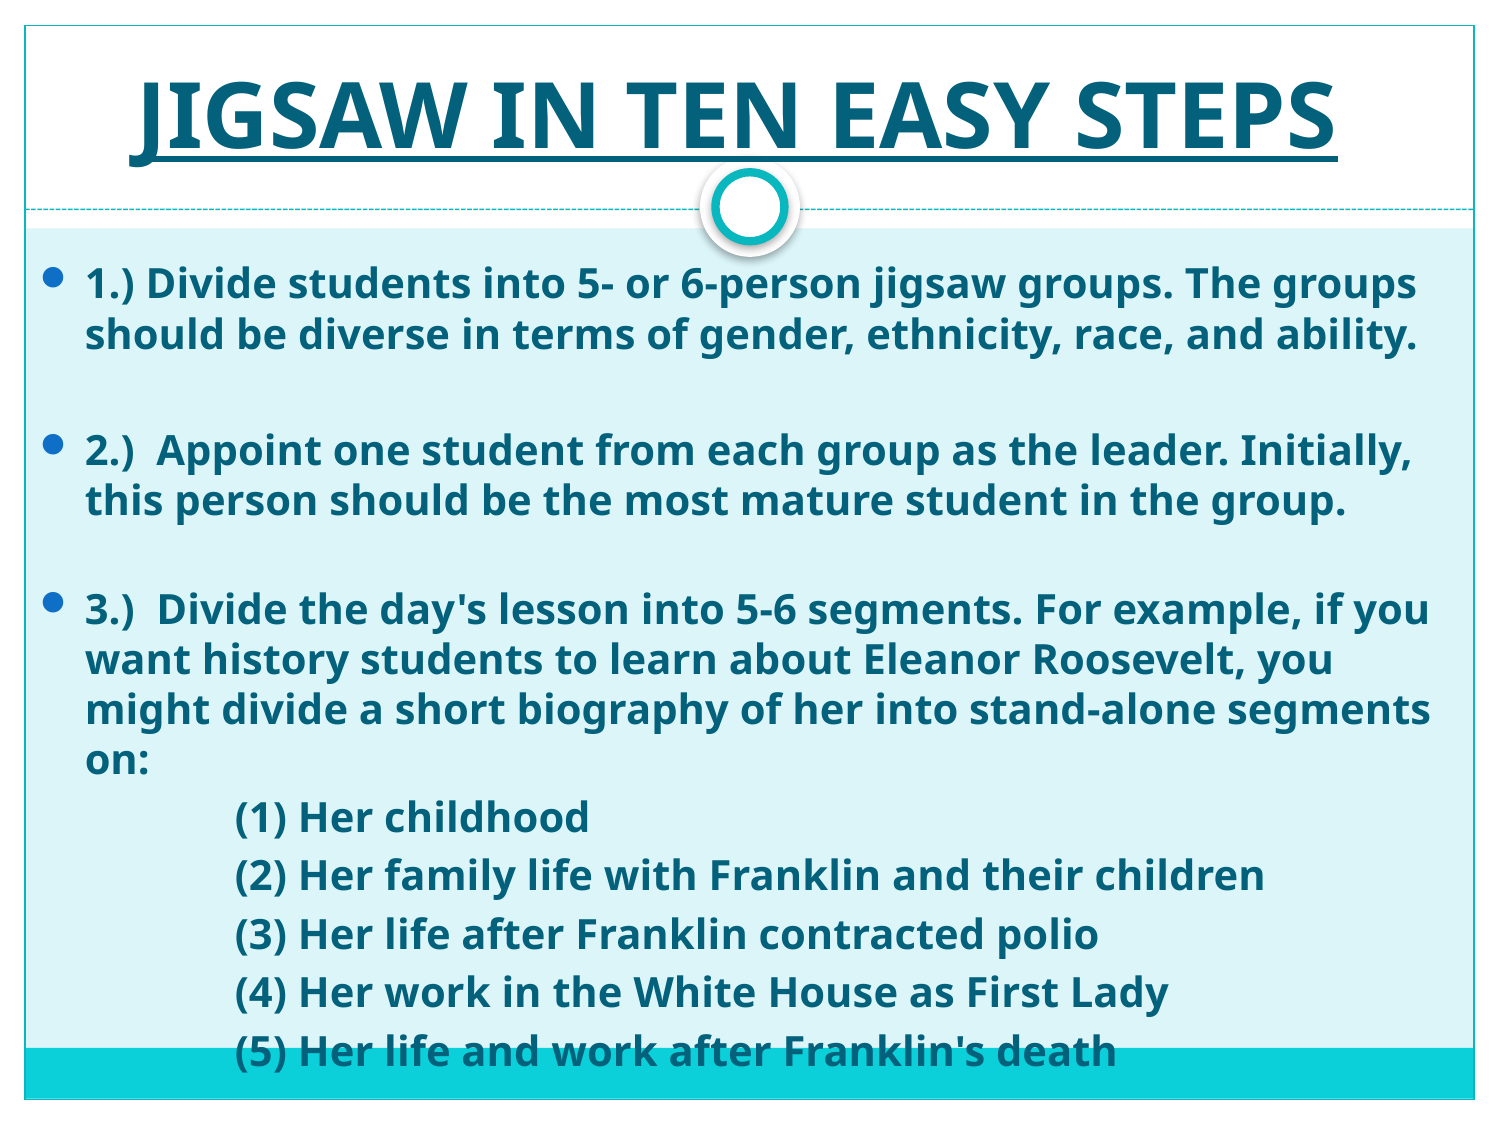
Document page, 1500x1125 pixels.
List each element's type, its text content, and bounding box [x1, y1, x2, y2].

title JIGSAW IN TEN EASY STEPS [37, 50, 1438, 175]
list 1.) Divide students into 5- or 6-person jigsaw groups. The groups should be diverse in terms of gender, ethnicity, race, and ability. 2.) Appoint one student from each group as the leader. Initially, this person should be the most mature student in the group. 3.) Divide the day's lesson into 5-6 segments. For example, if you want history students to learn about Eleanor Roosevelt, you might divide a short biography of her into stand-alone segments on: (1) Her childhood (2) Her family life with Franklin and their children (3) Her life after Franklin contracted polio (4) Her work in the White House as First Lady (5) Her life and work after Franklin's death [24, 249, 1451, 1100]
